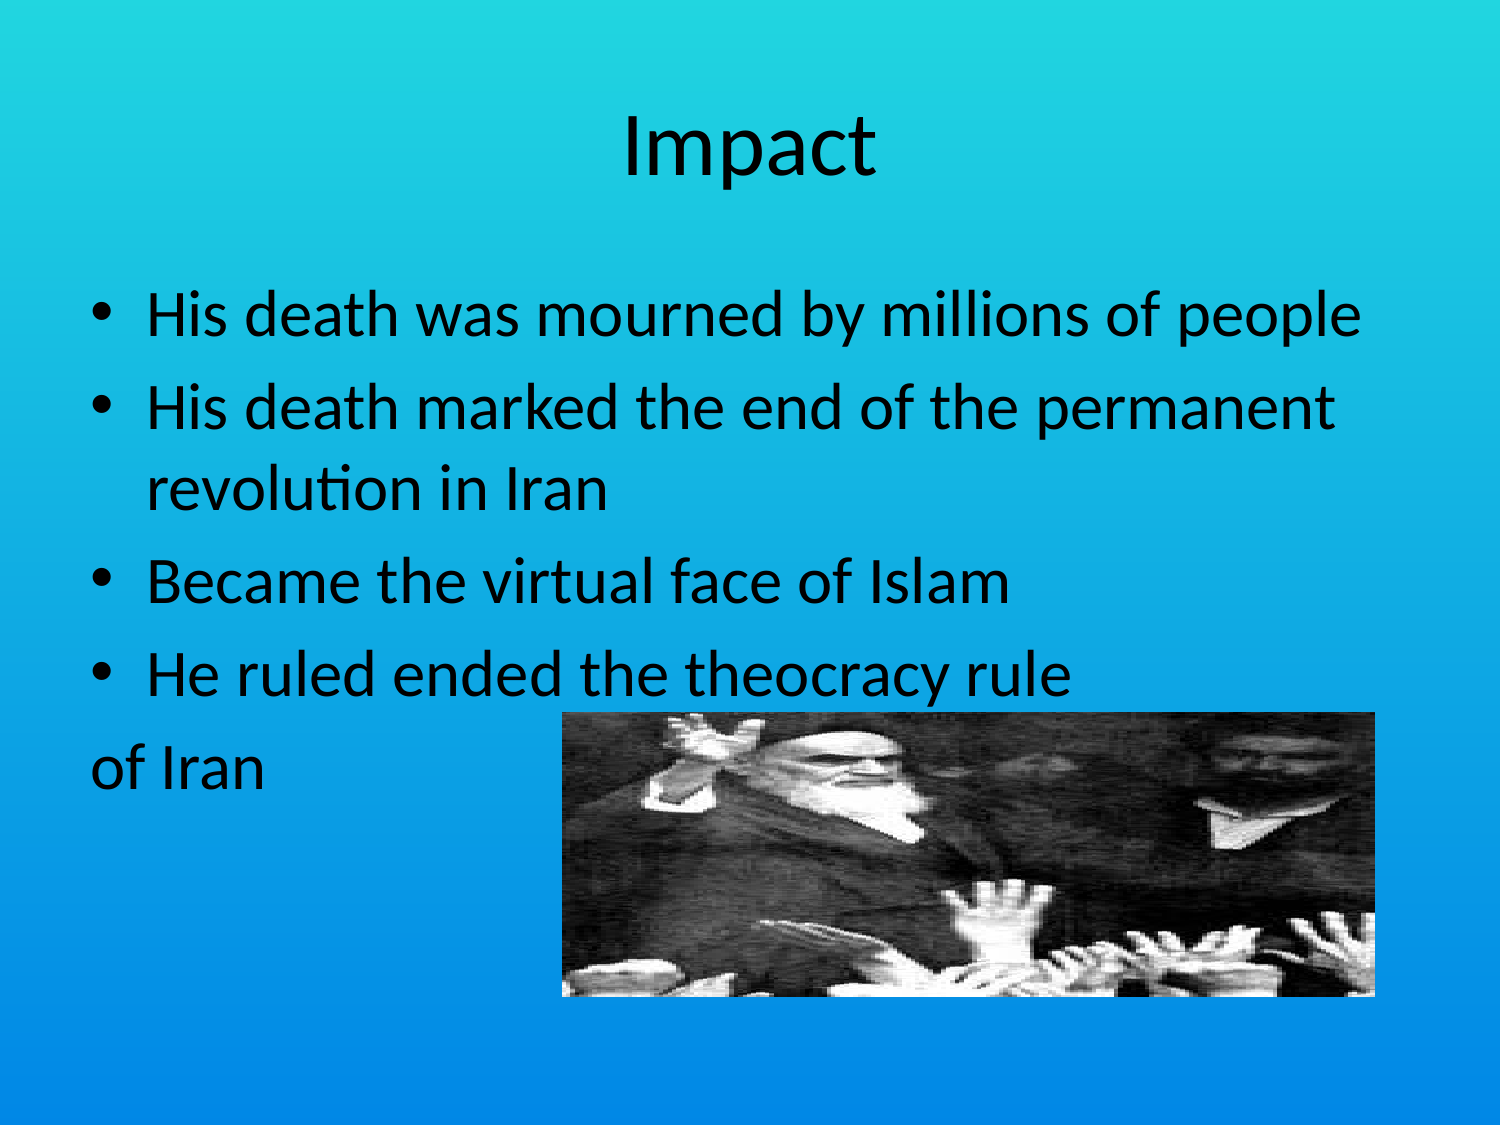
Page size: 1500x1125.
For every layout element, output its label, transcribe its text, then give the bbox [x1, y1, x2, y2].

picture [562, 713, 1376, 998]
title Impact [75, 45, 1425, 233]
list His death was mourned by millions of people His death marked the end of the permanent revolution in Iran Became the virtual face of Islam He ruled ended the theocracy rule of Iran [75, 262, 1425, 1005]
